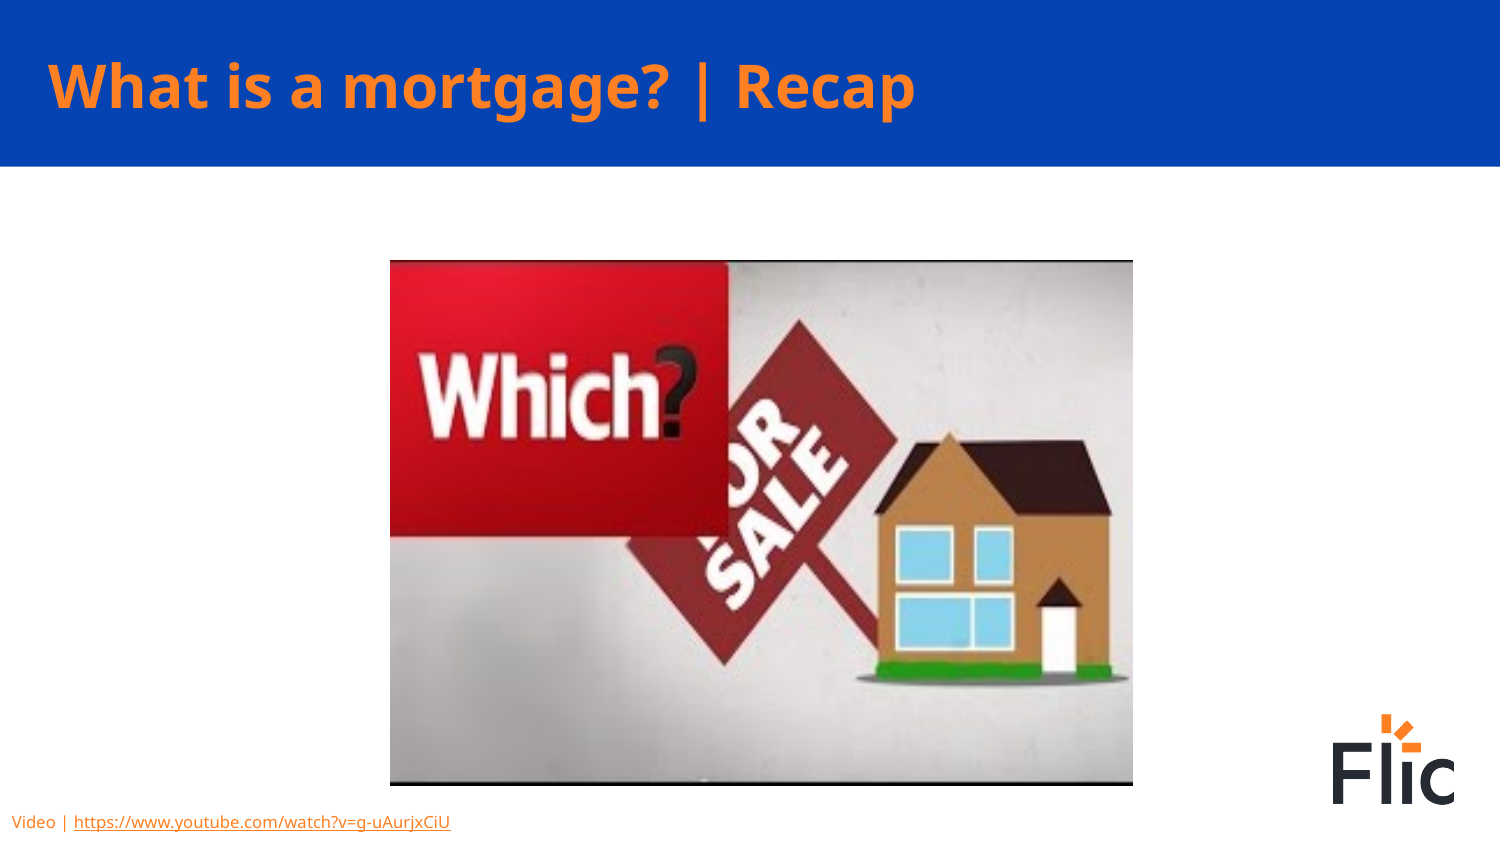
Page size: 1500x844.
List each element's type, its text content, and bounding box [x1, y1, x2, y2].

text_box [1430, 160, 1439, 235]
text_box What is a mortgage? | Recap [34, 41, 1346, 127]
text_box Video | https://www.youtube.com/watch?v=g-uAurjxCiU [0, 800, 521, 844]
text_box [8, 160, 795, 235]
text_box [795, 160, 1430, 283]
picture [390, 260, 1133, 787]
picture [1333, 714, 1454, 805]
